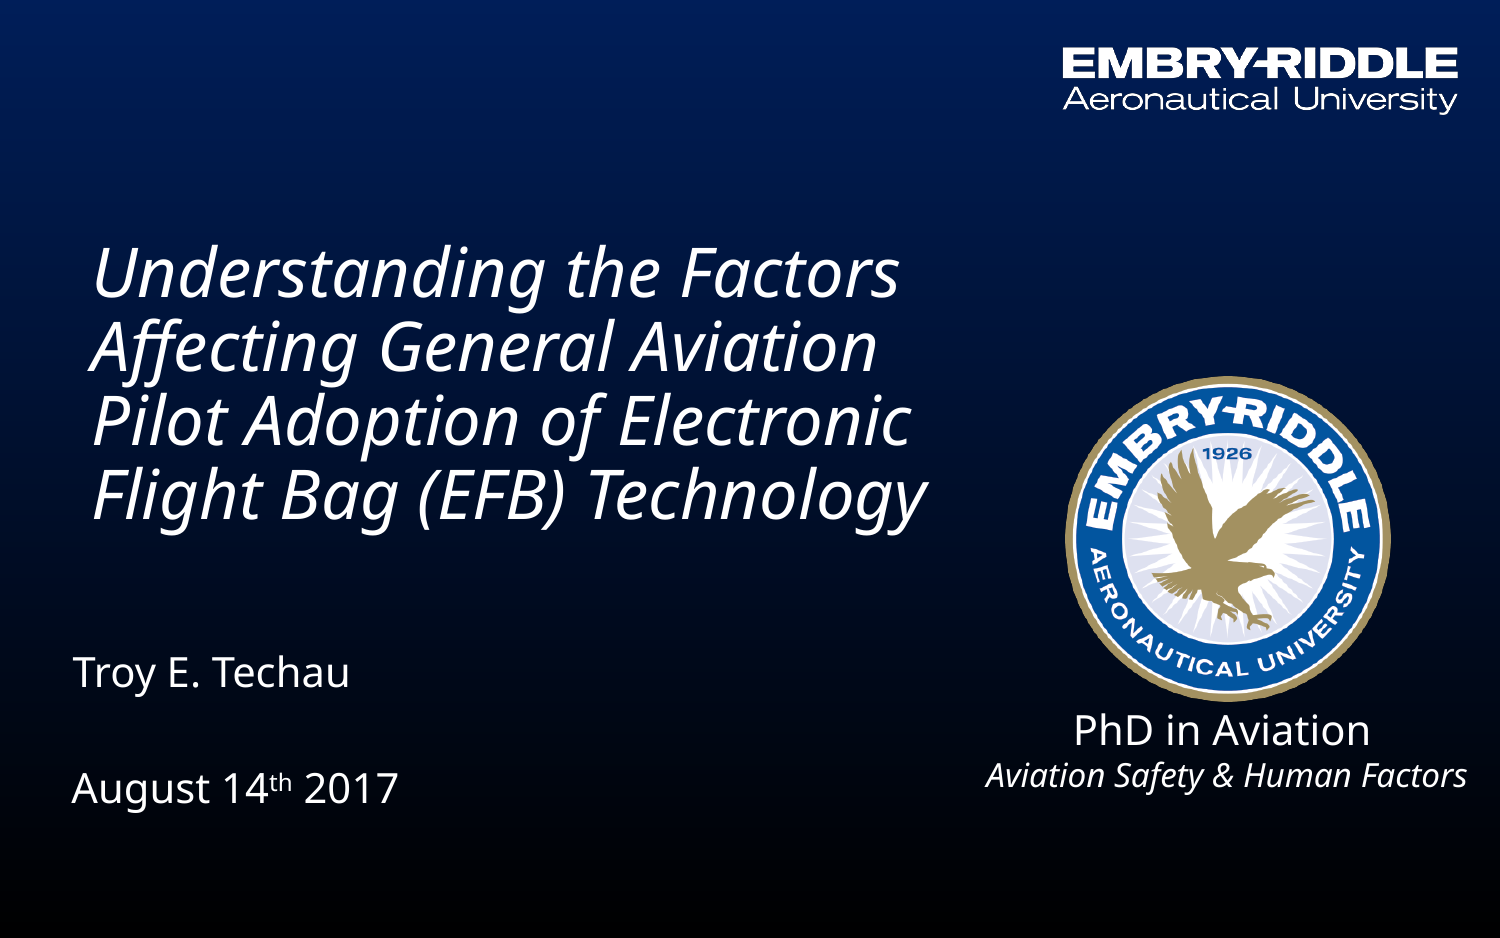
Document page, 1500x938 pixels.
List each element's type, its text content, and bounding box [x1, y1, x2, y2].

text_box Troy E. Techau [57, 637, 366, 703]
text_box August 14th 2017 [56, 754, 415, 820]
picture [1062, 373, 1393, 704]
picture [1062, 47, 1458, 115]
text_box Understanding the Factors Affecting General Aviation Pilot Adoption of Electronic Flight Bag (EFB) Technology [76, 230, 1031, 546]
text_box PhD in Aviation Aviation Safety & Human Factors [971, 696, 1484, 802]
